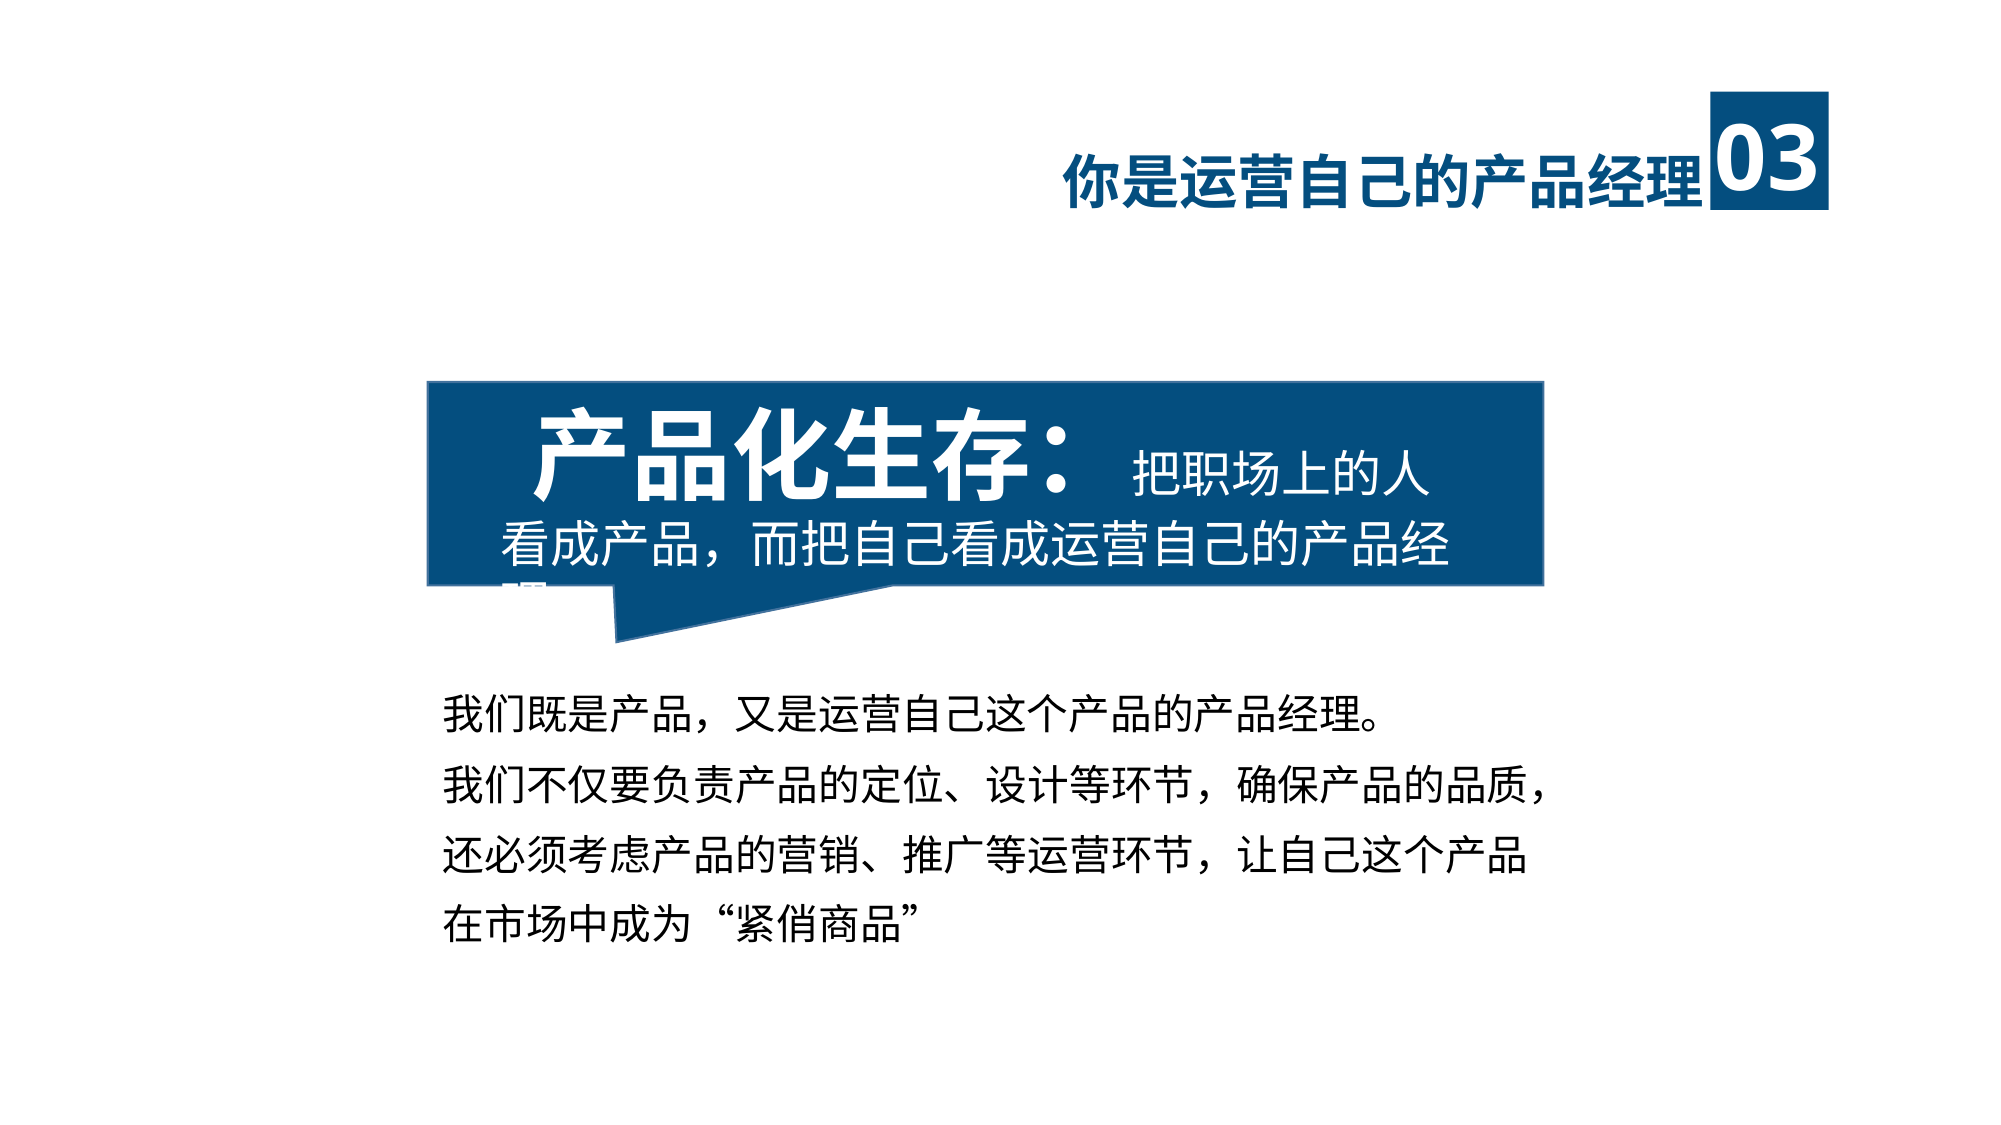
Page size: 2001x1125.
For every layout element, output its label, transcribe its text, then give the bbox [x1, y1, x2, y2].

text_box 我们既是产品，又是运营自己这个产品的产品经理。 我们不仅要负责产品的定位、设计等环节，确保产品的品质，还必须考虑产品的营销、推广等运营环节，让自己这个产品在市场中成为“紧俏商品” [427, 661, 1544, 956]
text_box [427, 381, 1544, 586]
text_box 你是运营自己的产品经理 [1048, 137, 1719, 223]
